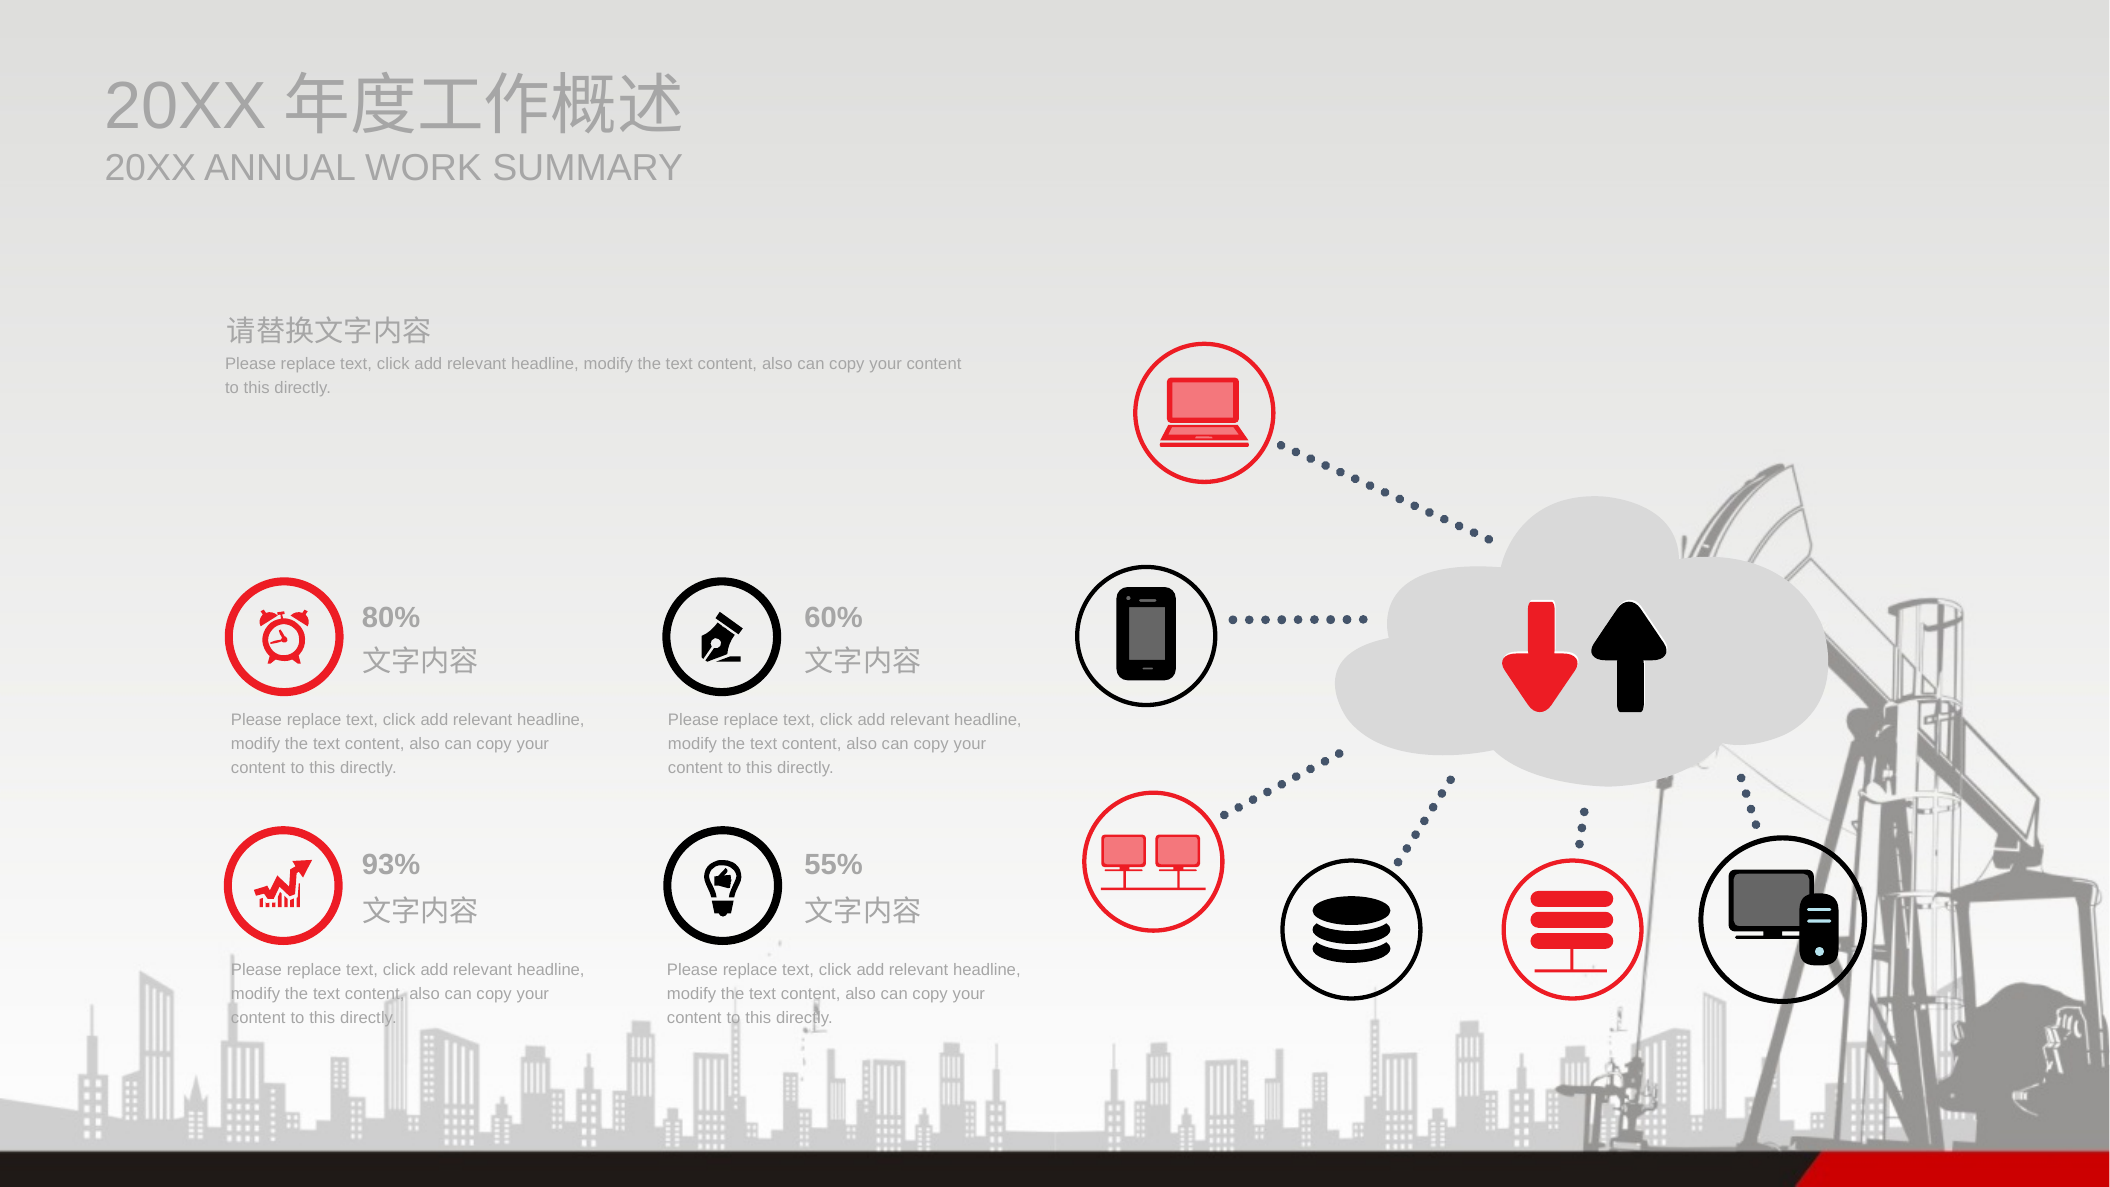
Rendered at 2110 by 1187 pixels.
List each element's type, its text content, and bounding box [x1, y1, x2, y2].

text_box 请替换文字内容 [212, 298, 447, 341]
text_box 20XX ANNUAL WORK SUMMARY [104, 142, 692, 188]
text_box [259, 609, 306, 664]
text_box 文字内容 [789, 878, 937, 935]
text_box [222, 825, 344, 947]
text_box [277, 892, 282, 908]
text_box [296, 883, 300, 908]
text_box Please replace text, click add relevant headline, modify the text content, also can copy your content to this directly. [653, 697, 1047, 785]
text_box 80% [347, 583, 436, 641]
text_box 文字内容 [789, 627, 937, 685]
text_box [284, 895, 288, 908]
text_box 20XX年度工作概述 [104, 61, 692, 142]
text_box 60% [789, 583, 878, 641]
text_box [704, 860, 742, 898]
text_box 93% [347, 831, 436, 888]
text_box [223, 576, 345, 697]
picture [0, 0, 2110, 1187]
text_box [661, 576, 783, 697]
text_box [290, 609, 309, 627]
text_box [259, 897, 263, 908]
text_box [701, 611, 743, 662]
text_box [253, 859, 313, 899]
text_box Please replace text, click add relevant headline, modify the text content, also can copy your content to this directly. [652, 947, 1046, 1035]
text_box 55% [789, 831, 878, 888]
text_box [662, 825, 784, 947]
text_box 文字内容 [347, 878, 494, 935]
text_box Please replace text, click add relevant headline, modify the text content, also can copy your content to this directly. [210, 341, 989, 405]
text_box Please replace text, click add relevant headline, modify the text content, also can copy your content to this directly. [216, 947, 610, 1035]
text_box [1075, 341, 1868, 1004]
text_box 文字内容 [347, 627, 494, 685]
text_box Please replace text, click add relevant headline, modify the text content, also can copy your content to this directly. [216, 697, 610, 785]
text_box [290, 898, 294, 908]
text_box [711, 900, 734, 917]
